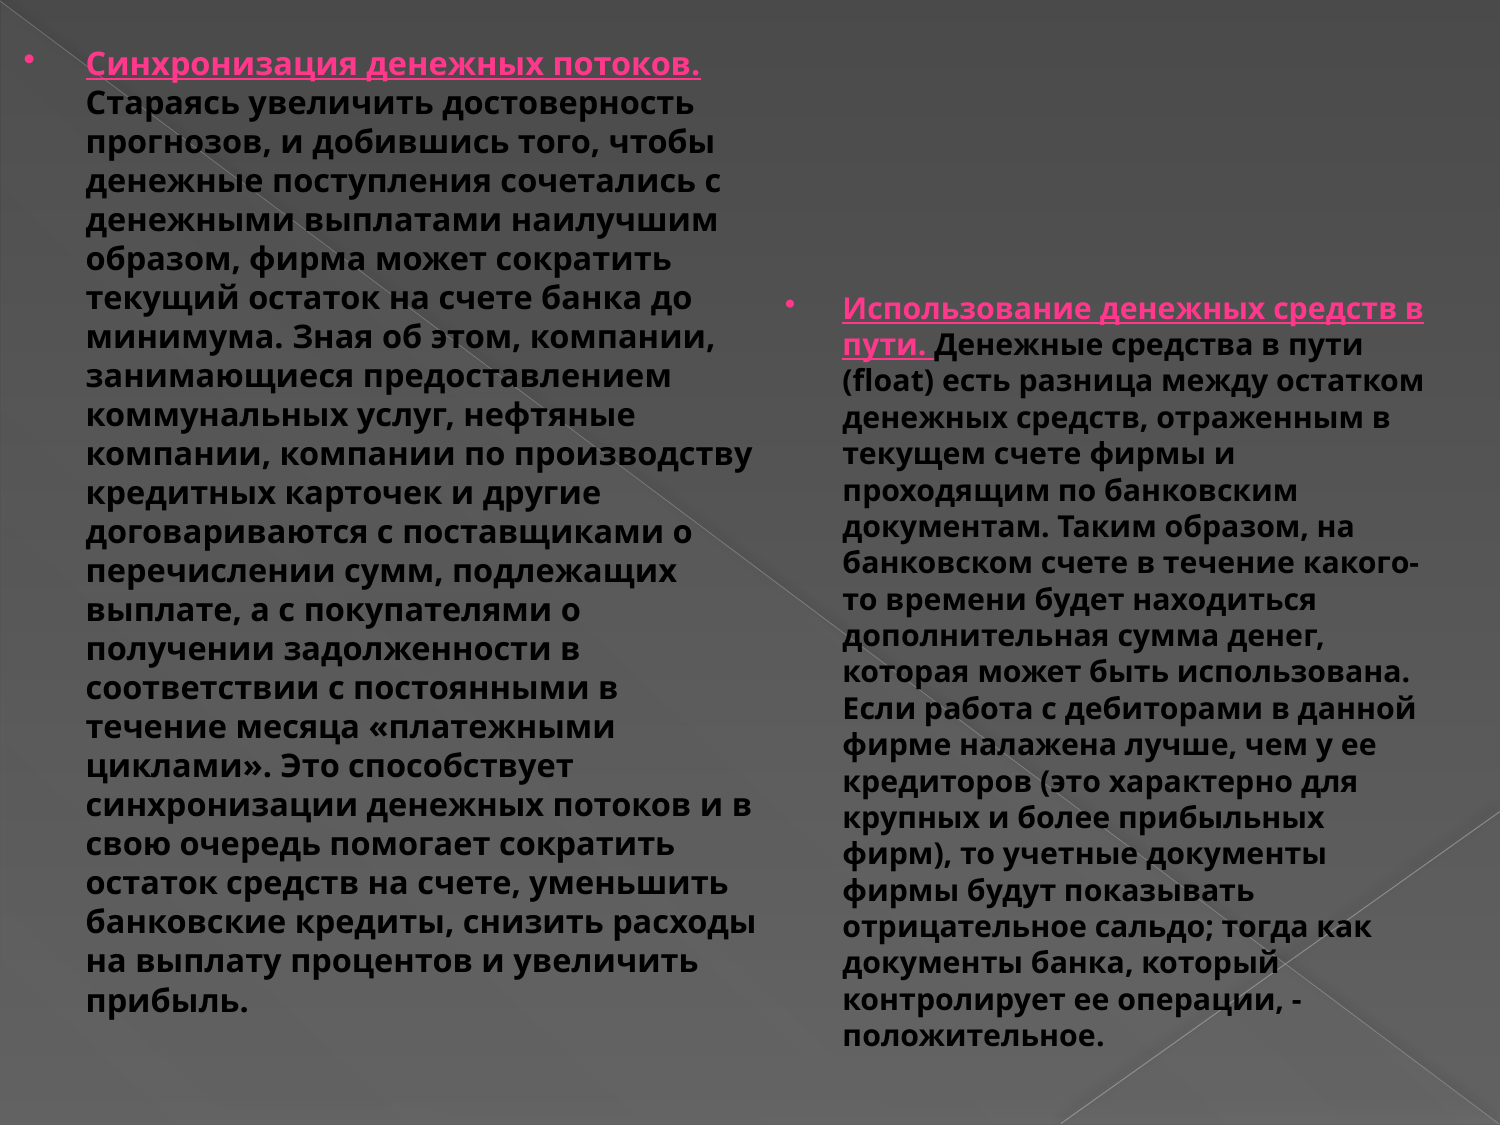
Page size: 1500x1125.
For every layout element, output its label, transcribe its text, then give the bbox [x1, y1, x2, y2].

list Синхронизация денежных потоков. Стараясь увеличить достоверность прогнозов, и добившись того, чтобы денежные поступления сочетались с денежными выплатами наилучшим образом, фирма может сократить текущий остаток на счете банка до минимума. Зная об этом, компании, занимающиеся предоставлением коммунальных услуг, нефтяные компании, компании по производству кредитных карточек и другие договариваются с поставщиками о перечислении сумм, подлежащих выплате, а с покупателями о получении задолженности в соответствии с постоянными в течение месяца «платежными циклами». Это способствует синхронизации денежных потоков и в свою очередь помогает сократить остаток средств на счете, уменьшить банковские кредиты, снизить расходы на выплату процентов и увеличить прибыль. [0, 34, 774, 1067]
list Использование денежных средств в пути. Денежные средства в пути (float) есть разница между остатком денежных средств, отраженным в текущем счете фирмы и проходящим по банковским документам. Таким образом, на банковском счете в течение какого-то времени будет находиться дополнительная сумма денег, которая может быть использована. Если работа с дебиторами в данной фирме налажена лучше, чем у ее кредиторов (это характерно для крупных и более прибыльных фирм), то учетные документы фирмы будут показывать отрицательное сальдо; тогда как документы банка, который контролирует ее операции, - положительное. [761, 281, 1453, 1102]
